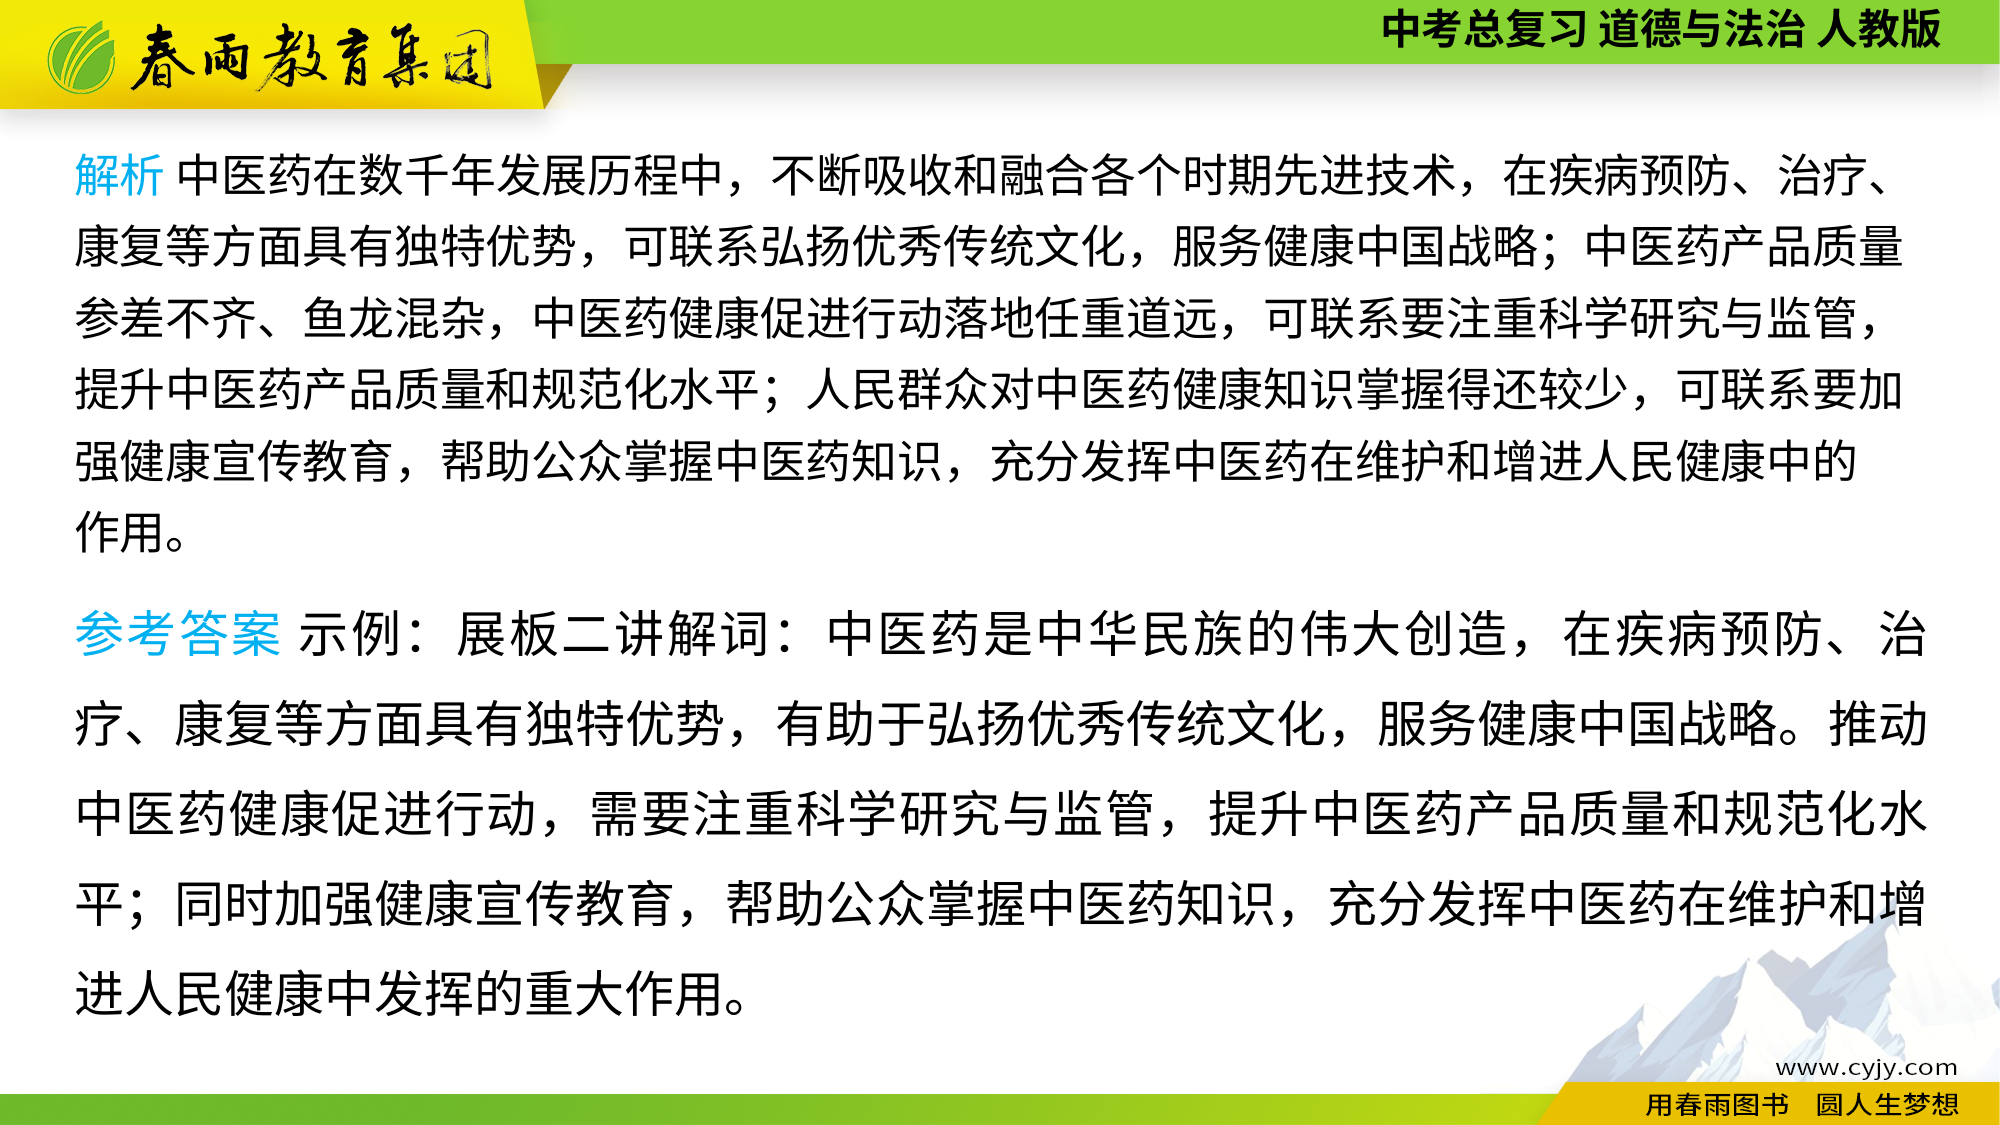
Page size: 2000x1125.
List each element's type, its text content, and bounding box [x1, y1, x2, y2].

picture [0, 0, 2000, 1125]
list 解析 中医药在数千年发展历程中，不断吸收和融合各个时期先进技术，在疾病预防、治疗、康复等方面具有独特优势，可联系弘扬优秀传统文化，服务健康中国战略；中医药产品质量参差不齐、鱼龙混杂，中医药健康促进行动落地任重道远，可联系要注重科学研究与监管，提升中医药产品质量和规范化水平；人民群众对中医药健康知识掌握得还较少，可联系要加强健康宣传教育，帮助公众掌握中医药知识，充分发挥中医药在维护和增进人民健康中的 作用。 [59, 122, 1944, 565]
text_box 参考答案 示例：展板二讲解词：中医药是中华民族的伟大创造，在疾病预防、治疗、康复等方面具有独特优势，有助于弘扬优秀传统文化，服务健康中国战略。推动中医药健康促进行动，需要注重科学研究与监管，提升中医药产品质量和规范化水平；同时加强健康宣传教育，帮助公众掌握中医药知识，充分发挥中医药在维护和增进人民健康中发挥的重大作用。 [59, 565, 1944, 1031]
